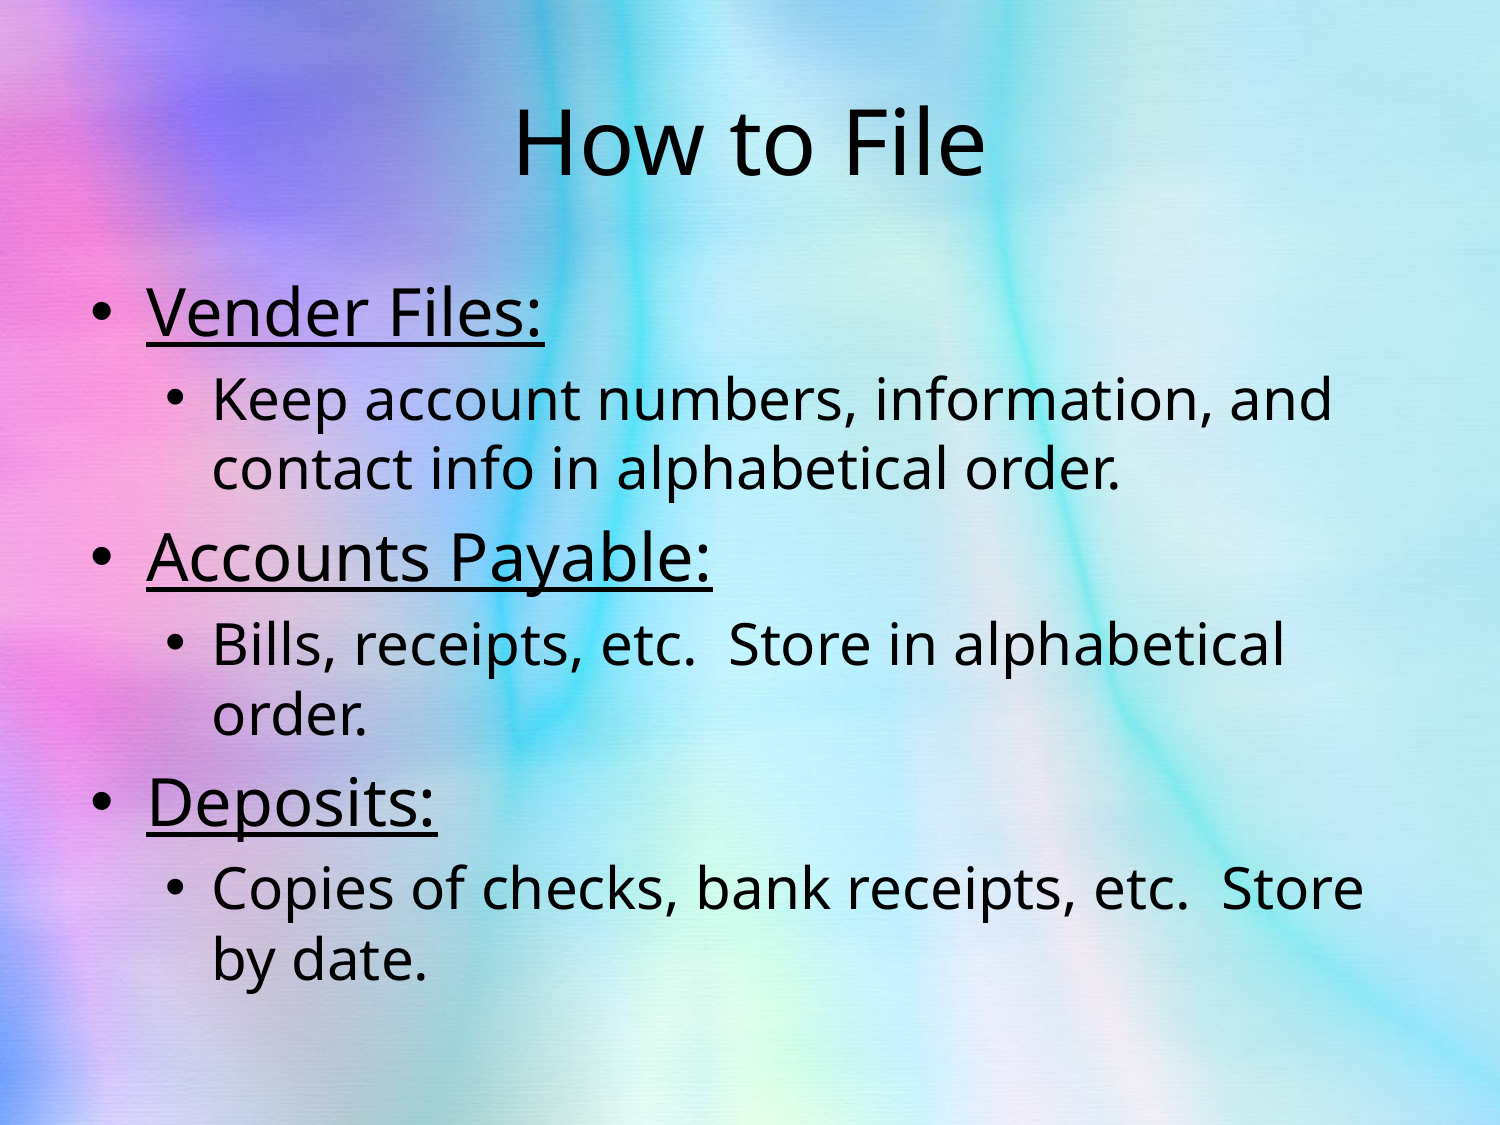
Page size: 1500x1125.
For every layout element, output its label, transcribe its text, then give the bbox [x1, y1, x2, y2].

picture [0, 0, 1500, 1125]
list Vender Files: Keep account numbers, information, and contact info in alphabetical order. Accounts Payable: Bills, receipts, etc. Store in alphabetical order. Deposits: Copies of checks, bank receipts, etc. Store by date. [74, 262, 1426, 1006]
title How to File [74, 44, 1426, 233]
